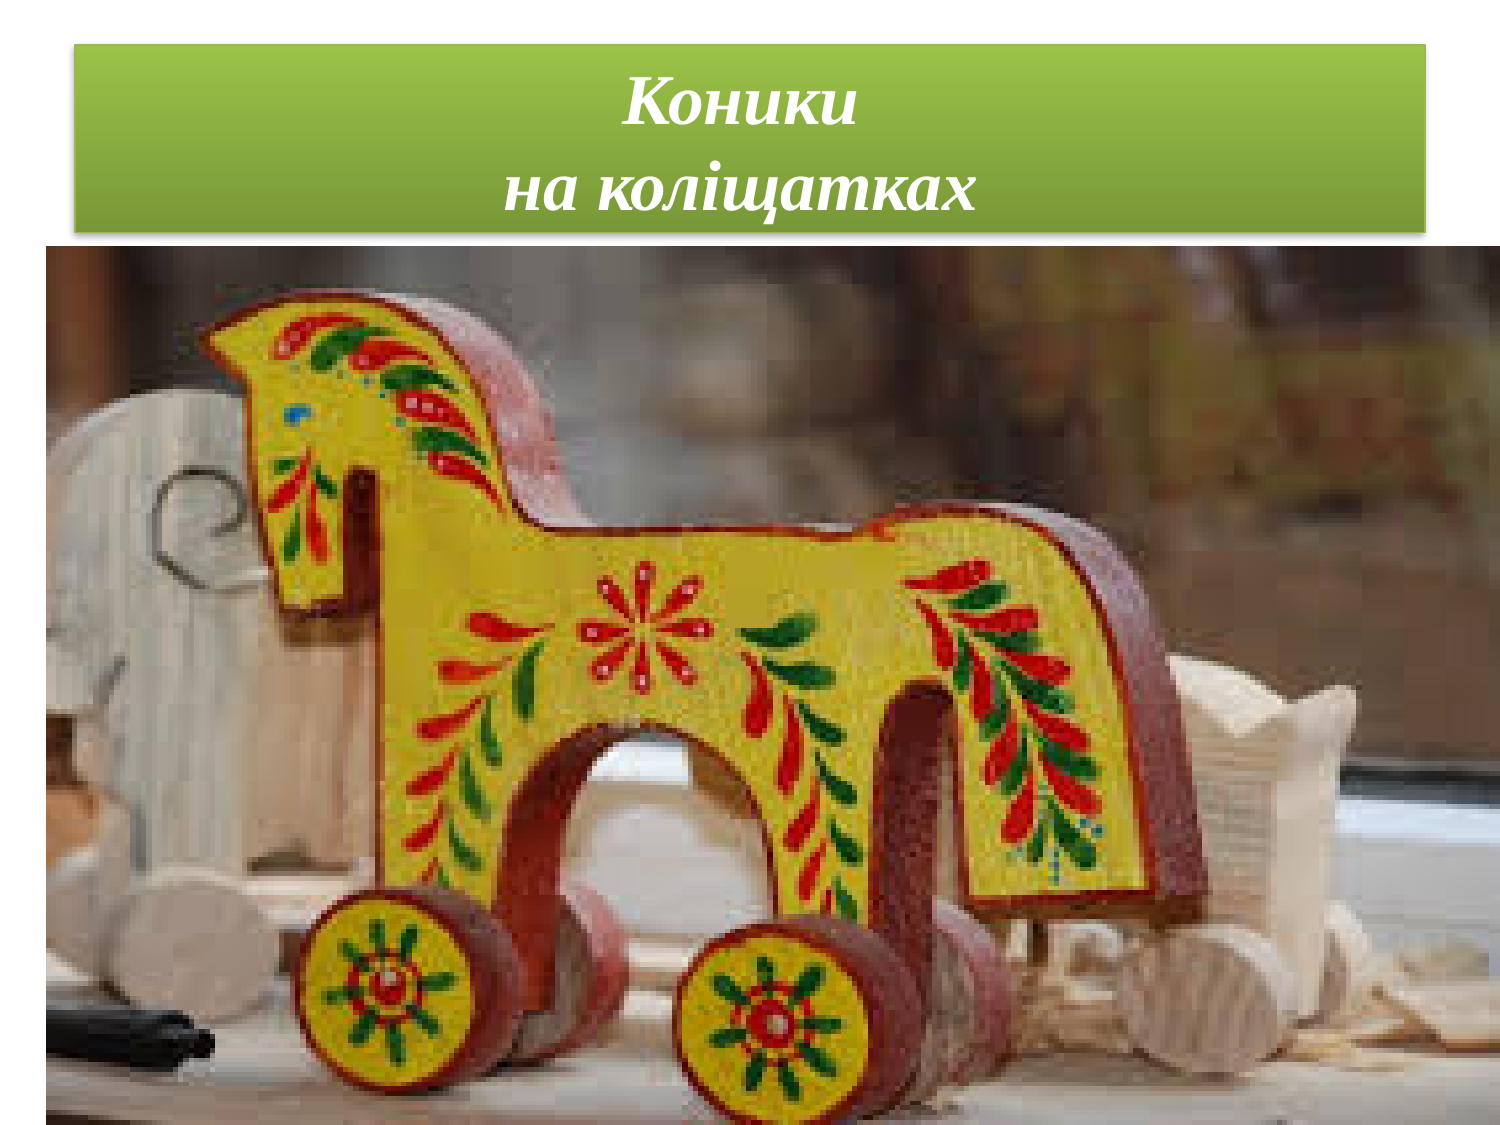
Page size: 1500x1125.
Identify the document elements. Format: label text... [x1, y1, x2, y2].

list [46, 245, 1500, 1125]
title Коники на коліщатках [74, 44, 1426, 233]
